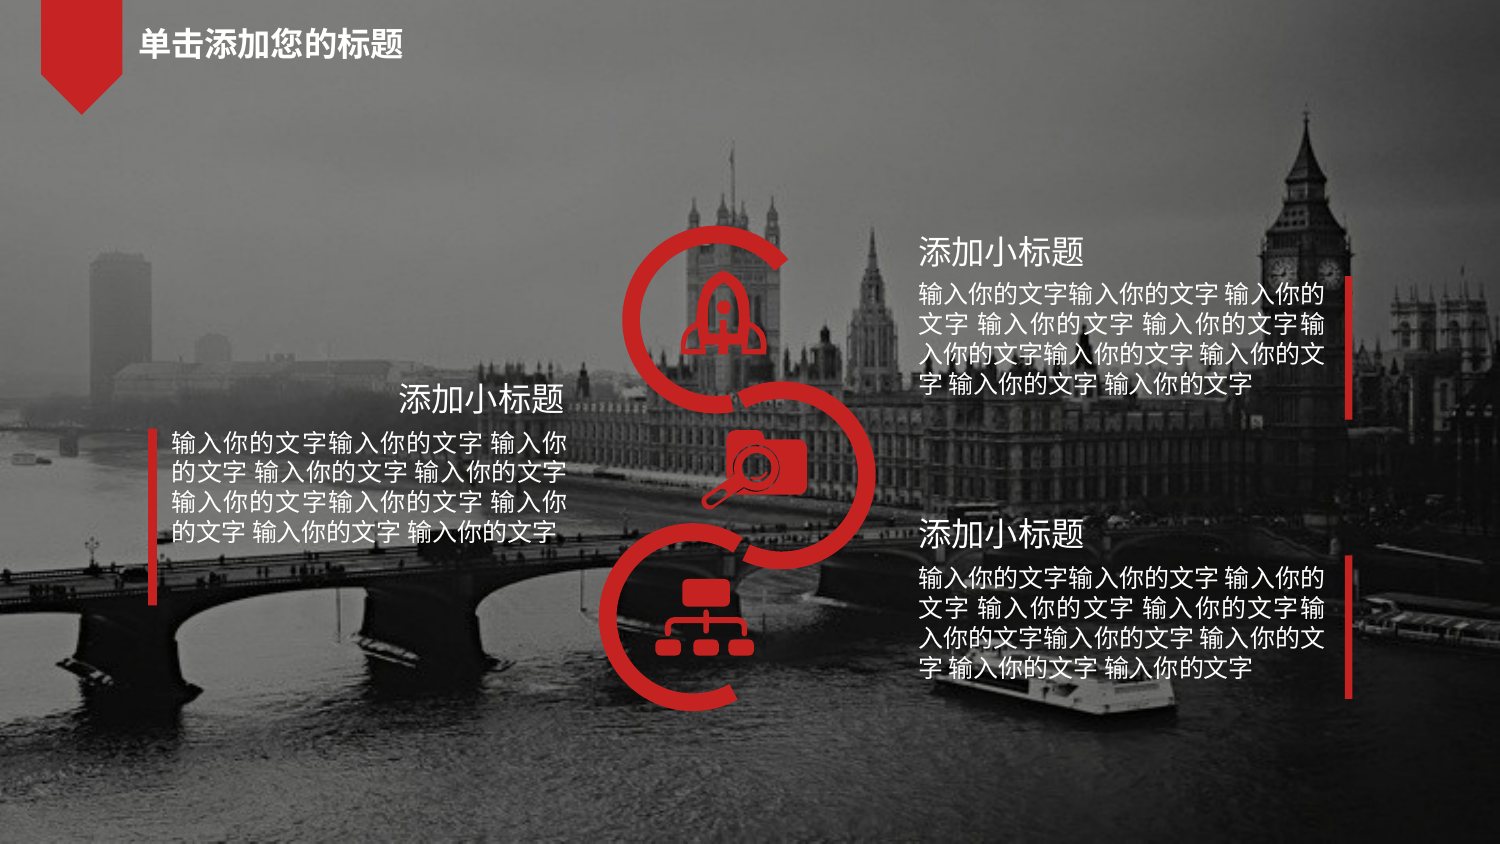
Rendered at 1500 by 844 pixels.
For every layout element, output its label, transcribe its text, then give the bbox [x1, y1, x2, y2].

picture [0, 0, 1500, 844]
text_box 输入你的文字输入你的文字 输入你的文字 输入你的文字 输入你的文字输入你的文字输入你的文字 输入你的文字 输入你的文字 输入你的文字 [903, 555, 1341, 690]
text_box [1344, 554, 1353, 700]
text_box [1344, 275, 1353, 421]
text_box [147, 427, 158, 606]
text_box 添加小标题 [903, 223, 1124, 279]
text_box 输入你的文字输入你的文字 输入你的文字 输入你的文字 输入你的文字输入你的文字输入你的文字 输入你的文字 输入你的文字 输入你的文字 [903, 271, 1341, 406]
text_box 添加小标题 [383, 371, 507, 426]
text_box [701, 430, 808, 510]
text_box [41, 0, 438, 115]
text_box 添加小标题 [903, 505, 1124, 561]
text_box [507, 266, 902, 671]
text_box 输入你的文字输入你的文字 输入你的文字 输入你的文字 输入你的文字输入你的文字输入你的文字 输入你的文字 输入你的文字 输入你的文字 [156, 419, 507, 555]
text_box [655, 578, 754, 656]
